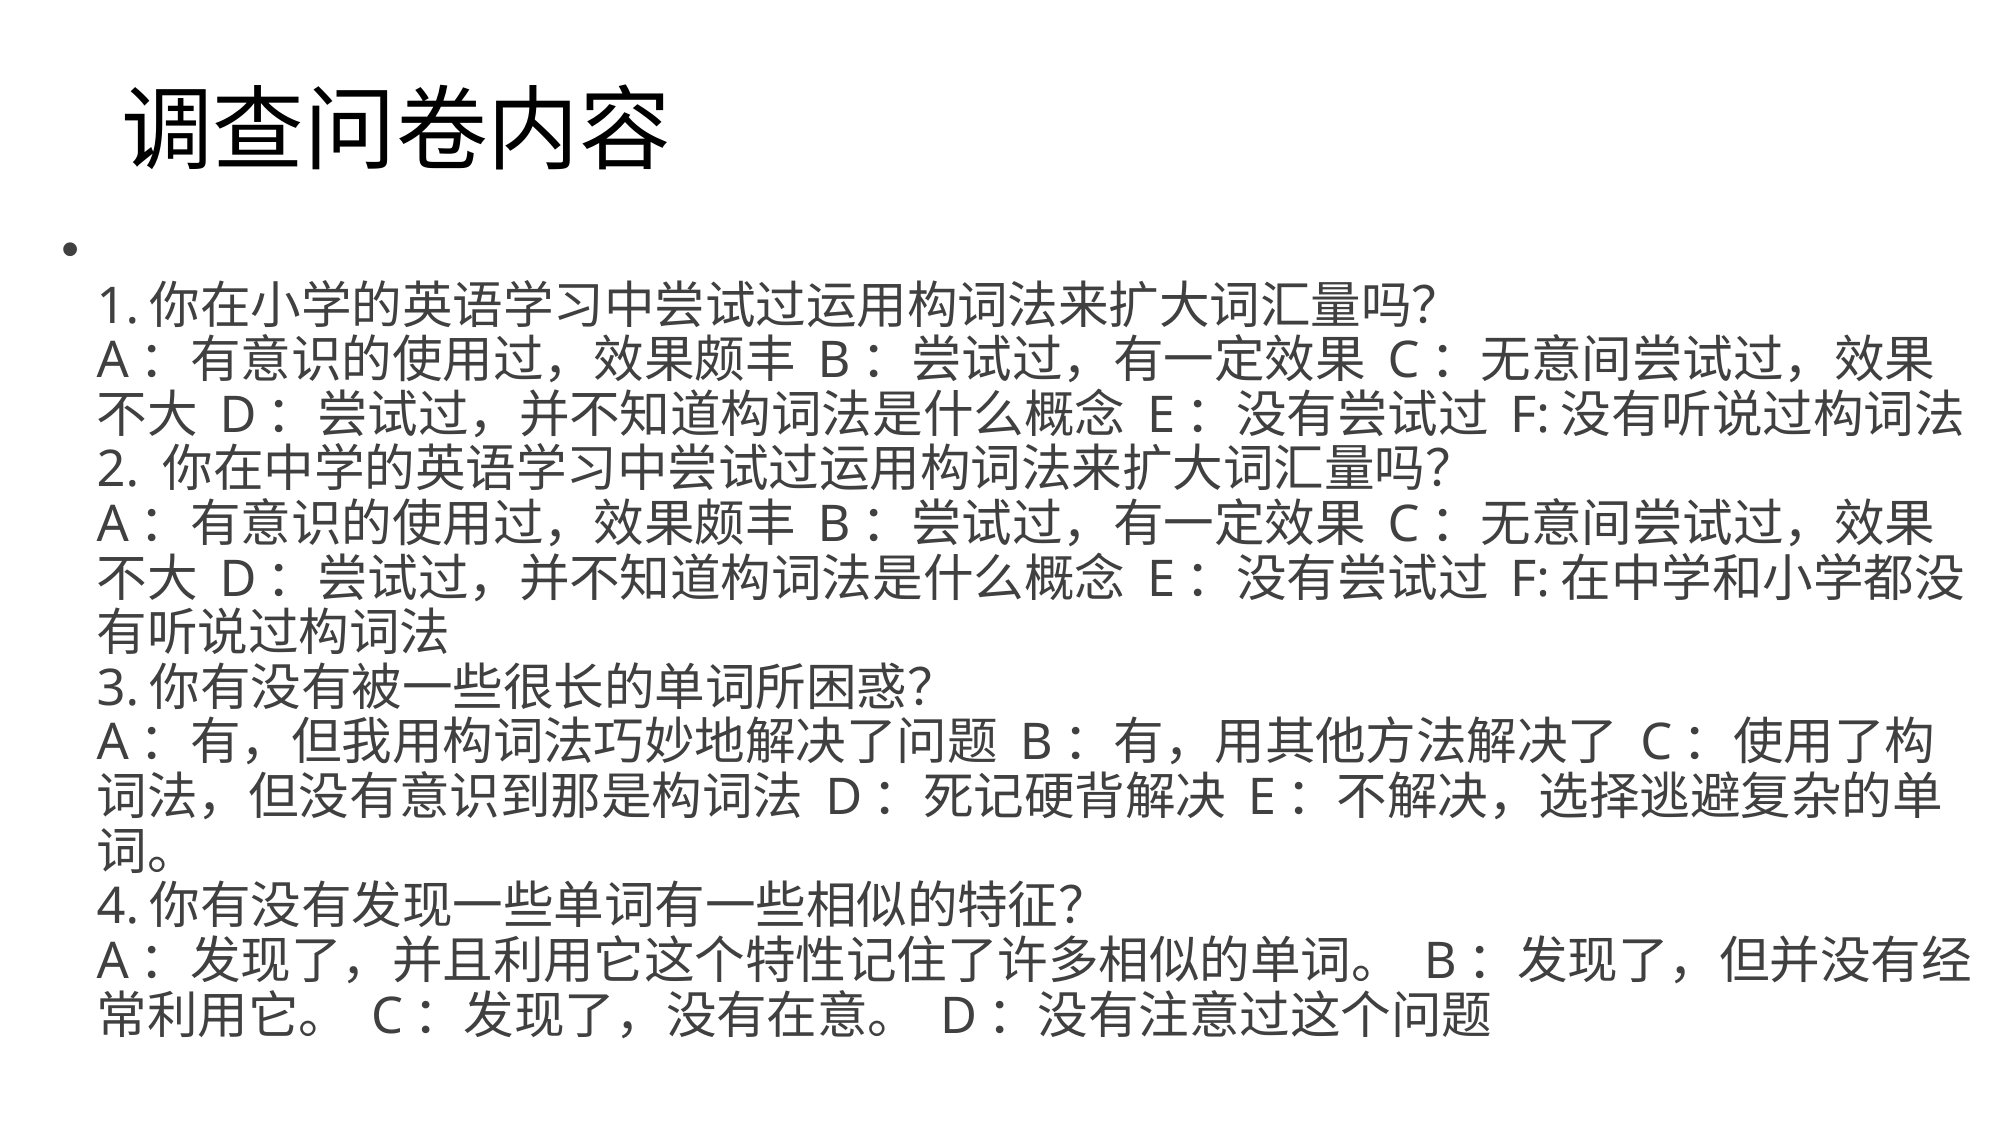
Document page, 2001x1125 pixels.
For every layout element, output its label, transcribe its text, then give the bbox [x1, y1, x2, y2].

title 调查问卷内容 [106, 42, 1832, 217]
list 1.你在小学的英语学习中尝试过运用构词法来扩大词汇量吗？ A：有意识的使用过，效果颇丰 B：尝试过，有一定效果 C：无意间尝试过，效果不大 D：尝试过，并不知道构词法是什么概念 E：没有尝试过 F:没有听说过构词法 2. 你在中学的英语学习中尝试过运用构词法来扩大词汇量吗？ A：有意识的使用过，效果颇丰 B：尝试过，有一定效果 C：无意间尝试过，效果不大 D：尝试过，并不知道构词法是什么概念 E：没有尝试过 F:在中学和小学都没有听说过构词法 3.你有没有被一些很长的单词所困惑？ A：有，但我用构词法巧妙地解决了问题 B：有，用其他方法解决了 C：使用了构词法，但没有意识到那是构词法 D：死记硬背解决 E：不解决，选择逃避复杂的单词。 4.你有没有发现一些单词有一些相似的特征？ A：发现了，并且利用它这个特性记住了许多相似的单词。 B：发现了，但并没有经常利用它。 C：发现了，没有在意。 D：没有注意过这个问题 [46, 217, 1988, 1125]
